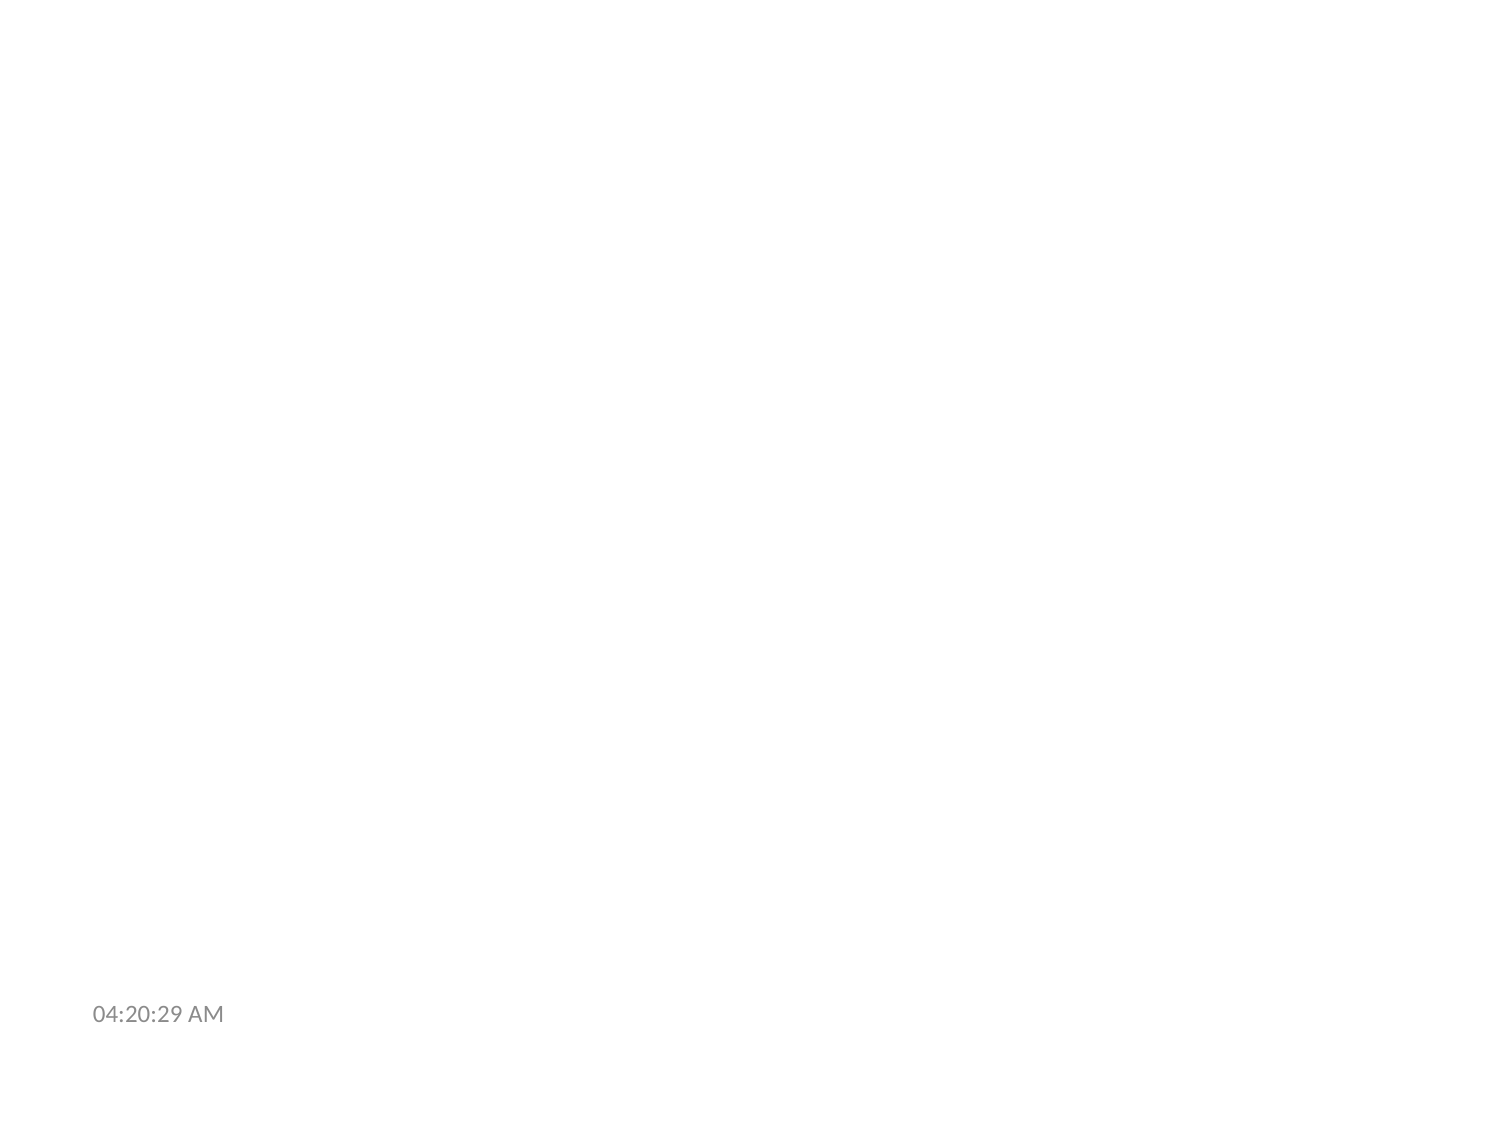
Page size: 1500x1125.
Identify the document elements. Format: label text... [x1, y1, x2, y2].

text_box 3:35:09 PM [77, 982, 428, 1043]
